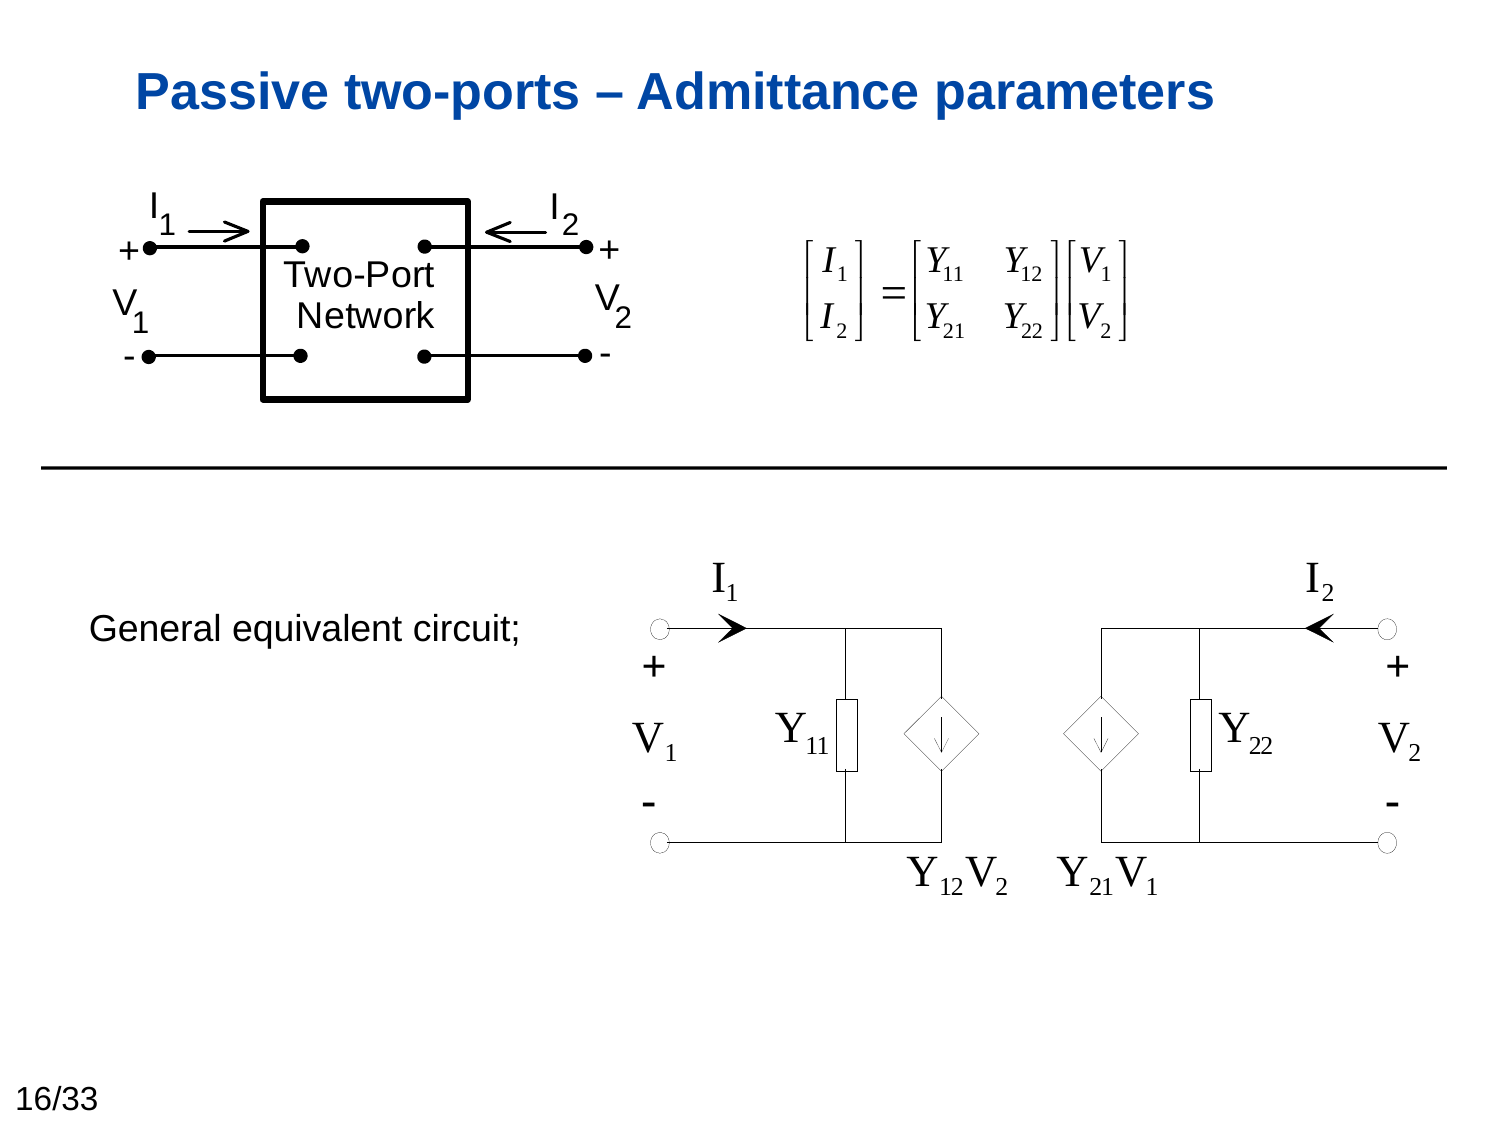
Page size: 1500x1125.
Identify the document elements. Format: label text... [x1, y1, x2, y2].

title Passive two-ports – Admittance parameters [120, 18, 1471, 159]
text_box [796, 231, 1140, 349]
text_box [111, 184, 649, 403]
text_box General equivalent circuit; [73, 596, 537, 657]
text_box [631, 552, 1425, 906]
